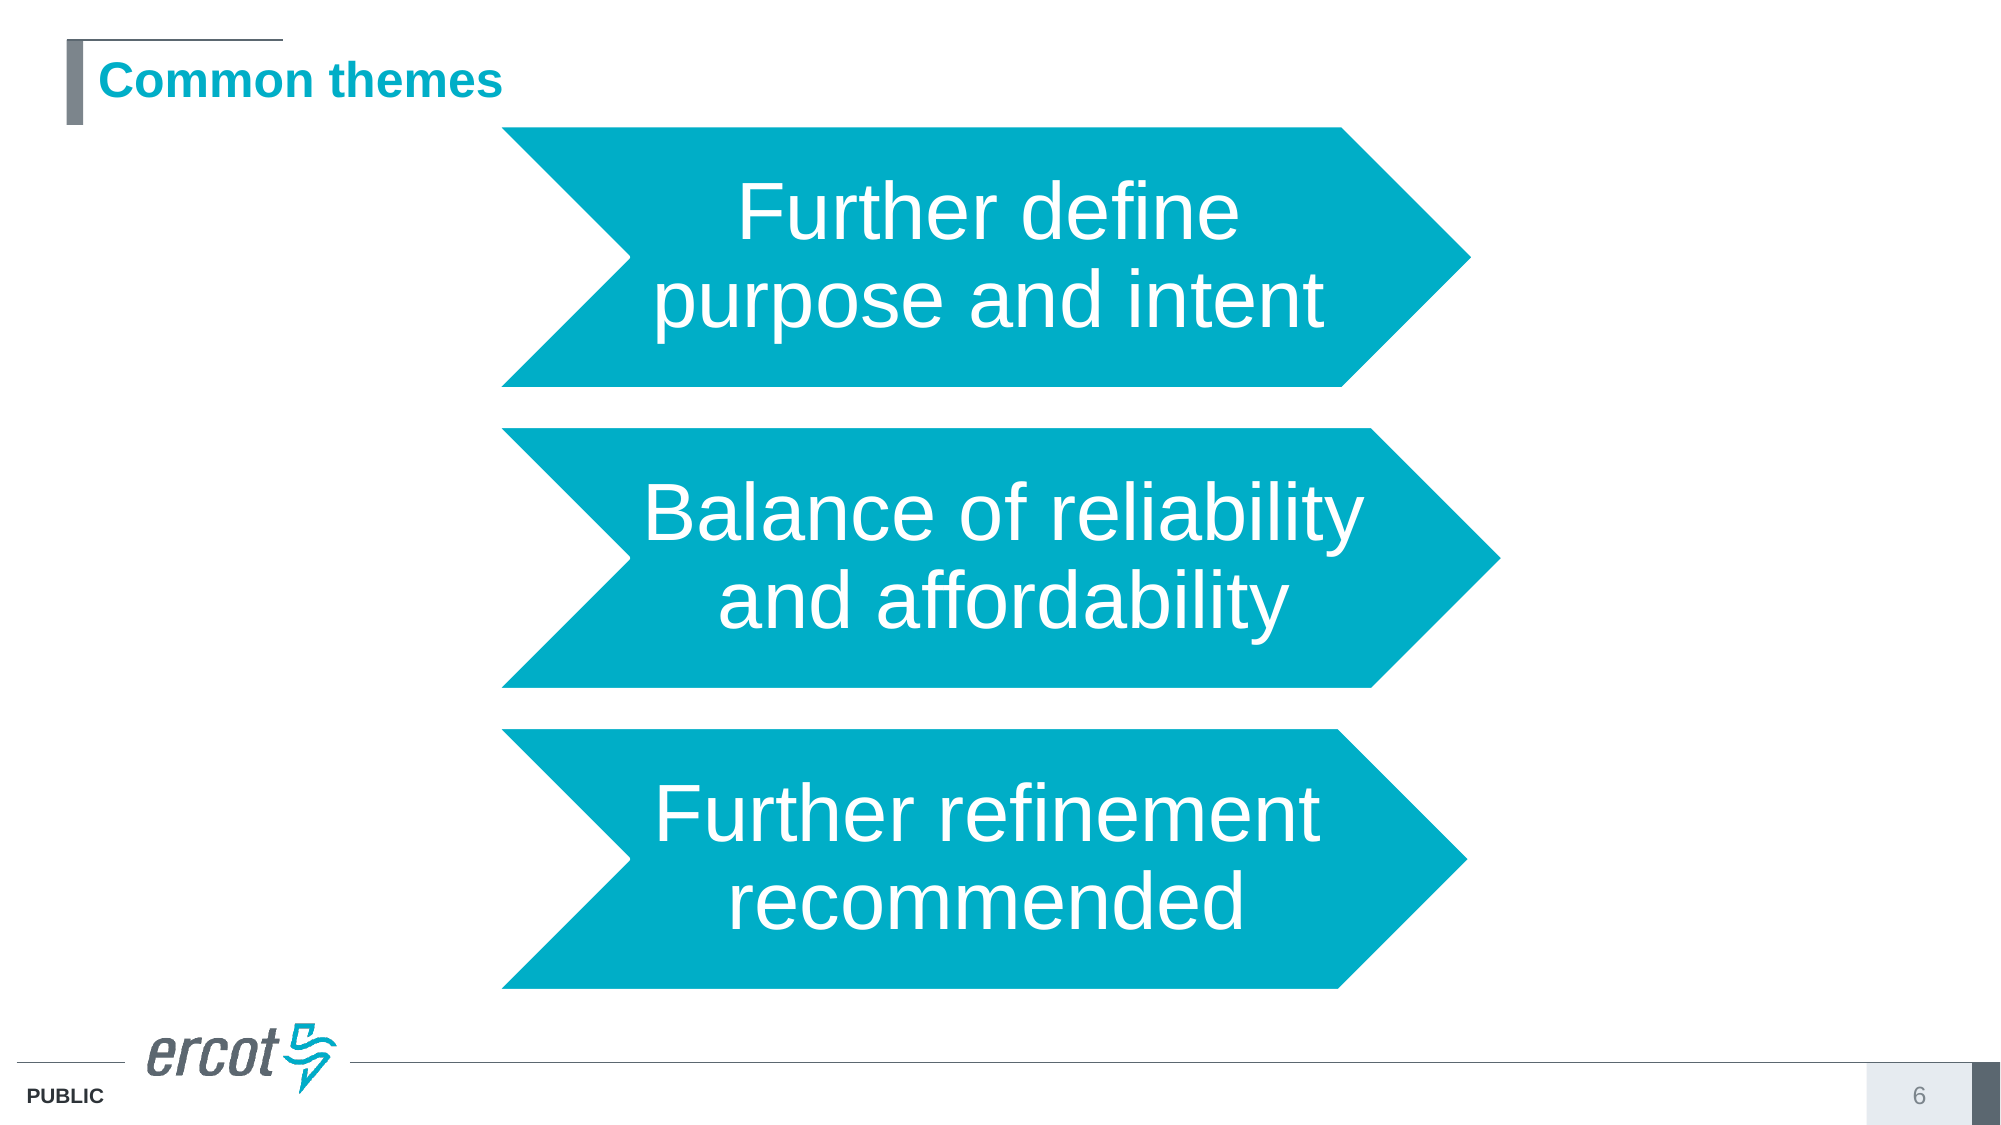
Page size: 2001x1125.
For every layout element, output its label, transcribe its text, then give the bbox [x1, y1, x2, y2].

slide_number 6 [1866, 1076, 1973, 1113]
title Common themes [83, 39, 1934, 124]
picture [143, 1019, 340, 1096]
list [66, 124, 1934, 992]
